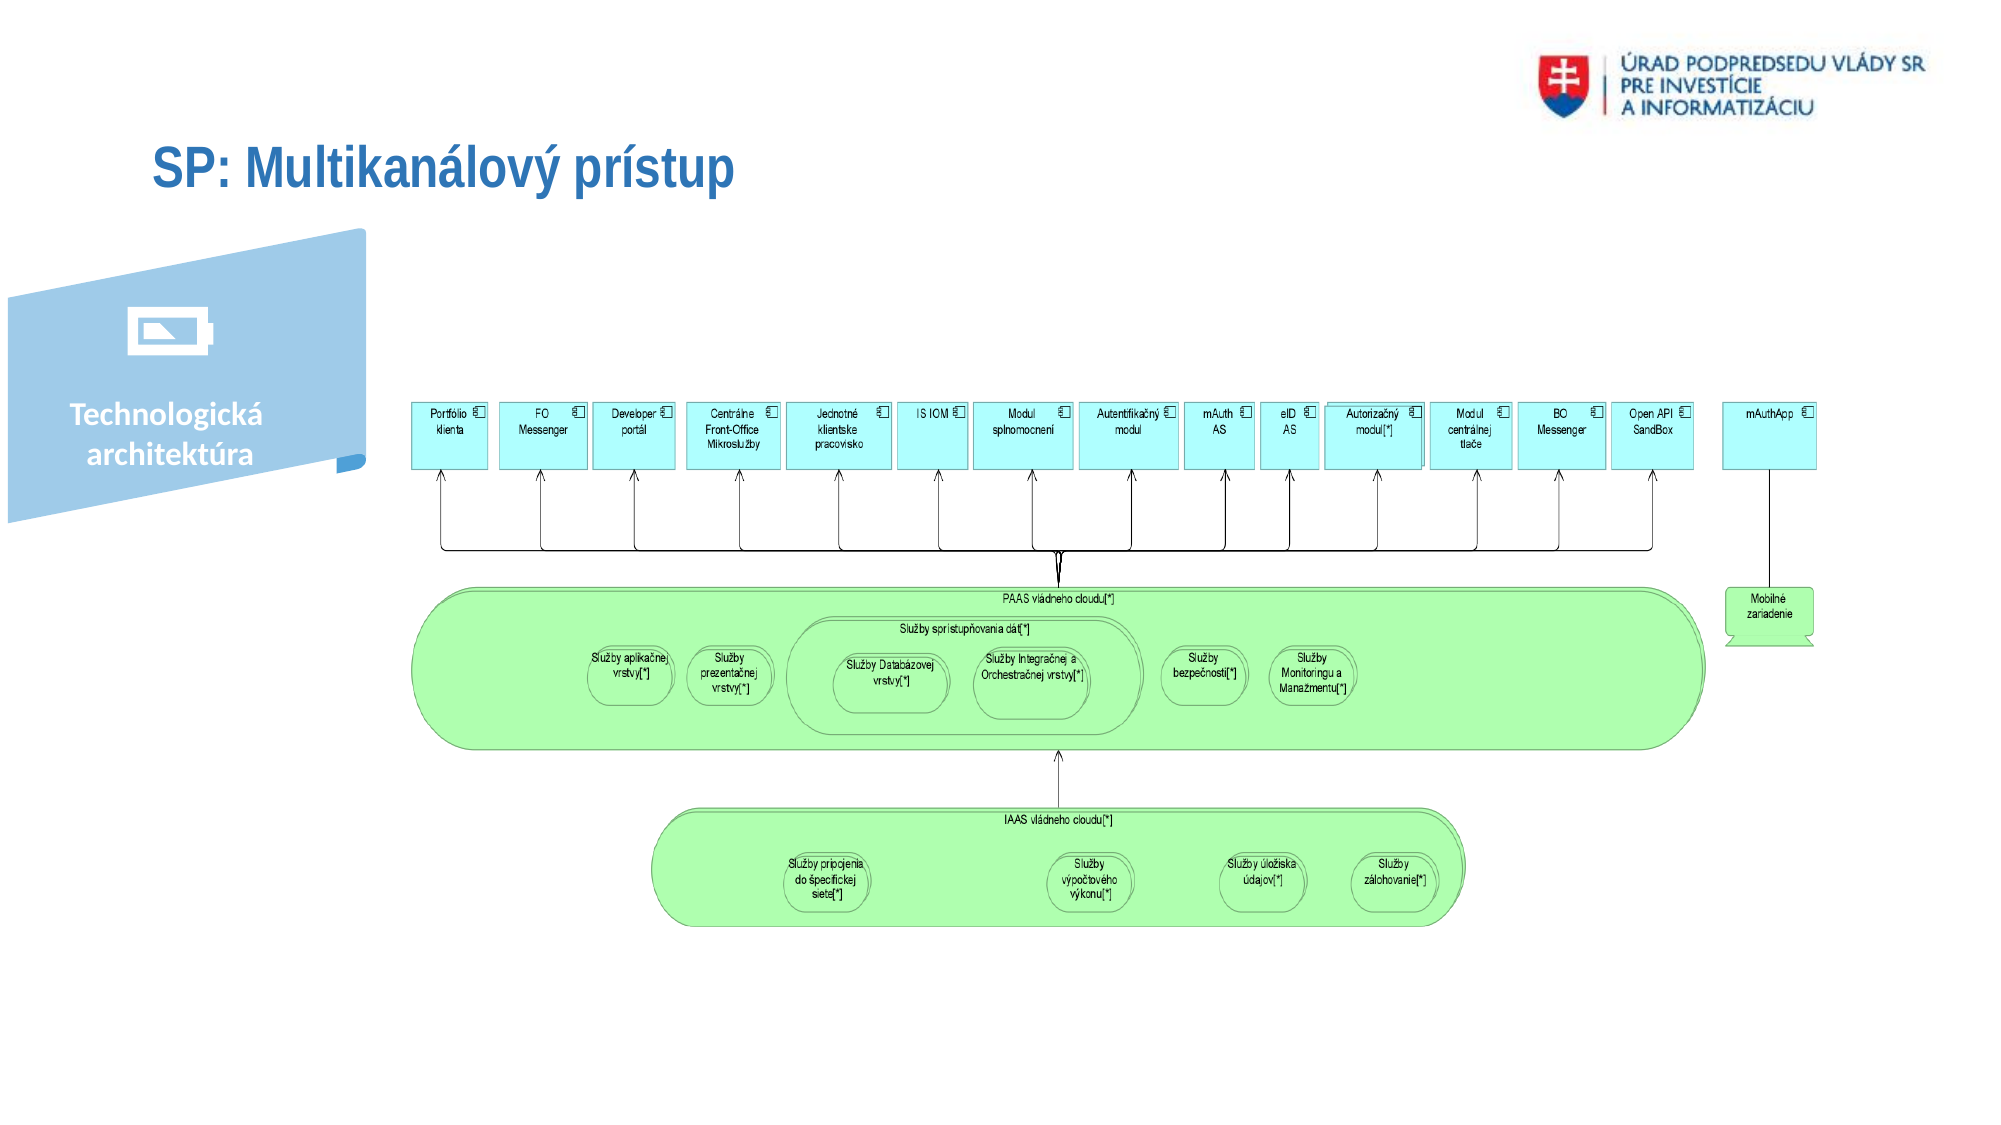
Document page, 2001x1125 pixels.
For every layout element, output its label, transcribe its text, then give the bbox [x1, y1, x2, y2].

text_box Technologická architektúra [54, 385, 286, 480]
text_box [127, 306, 214, 356]
text_box [7, 272, 367, 524]
text_box [336, 454, 366, 474]
picture [1491, 9, 1973, 162]
picture [409, 401, 1817, 927]
text_box SP: Multikanálový prístup [137, 59, 1863, 278]
